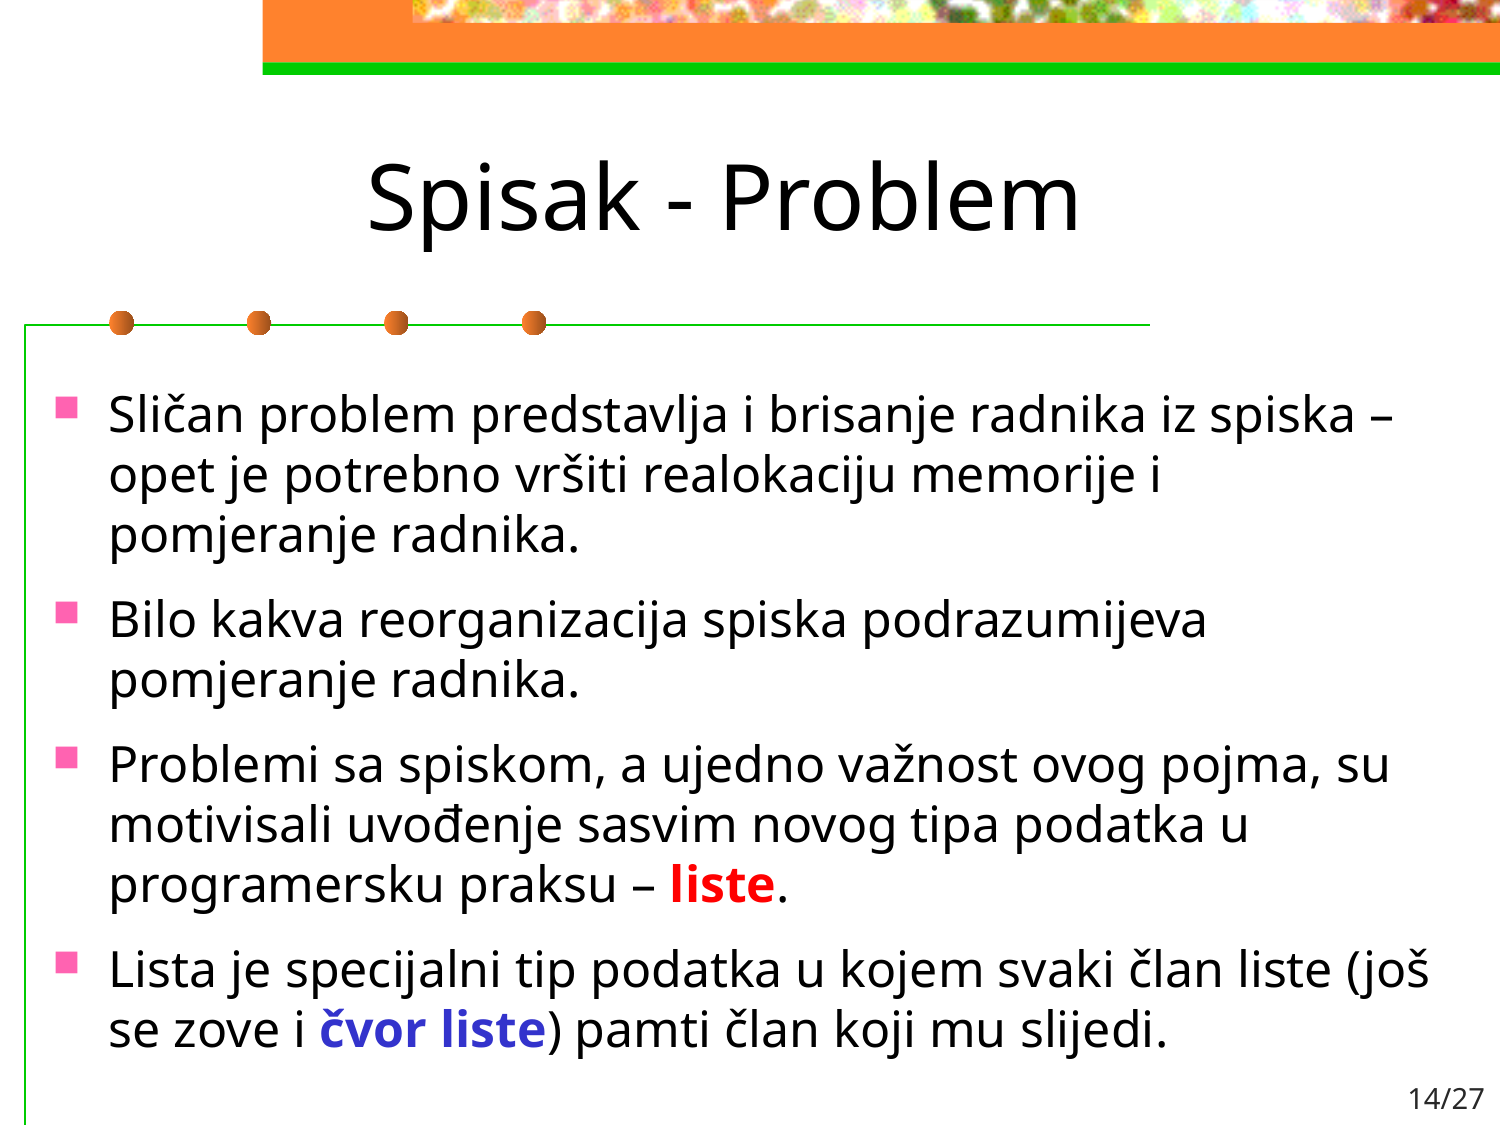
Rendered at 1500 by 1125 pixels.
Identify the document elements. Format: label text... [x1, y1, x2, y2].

title Spisak - Problem [87, 99, 1363, 288]
text_box 14/27 [1374, 1072, 1500, 1123]
list Sličan problem predstavlja i brisanje radnika iz spiska – opet je potrebno vršiti realokaciju memorije i pomjeranje radnika. Bilo kakva reorganizacija spiska podrazumijeva pomjeranje radnika. Problemi sa spiskom, a ujedno važnost ovog pojma, su motivisali uvođenje sasvim novog tipa podatka u programersku praksu – liste. Lista je specijalni tip podatka u kojem svaki član liste (još se zove i čvor liste) pamti član koji mu slijedi. [37, 375, 1450, 1075]
picture [412, 0, 1500, 23]
